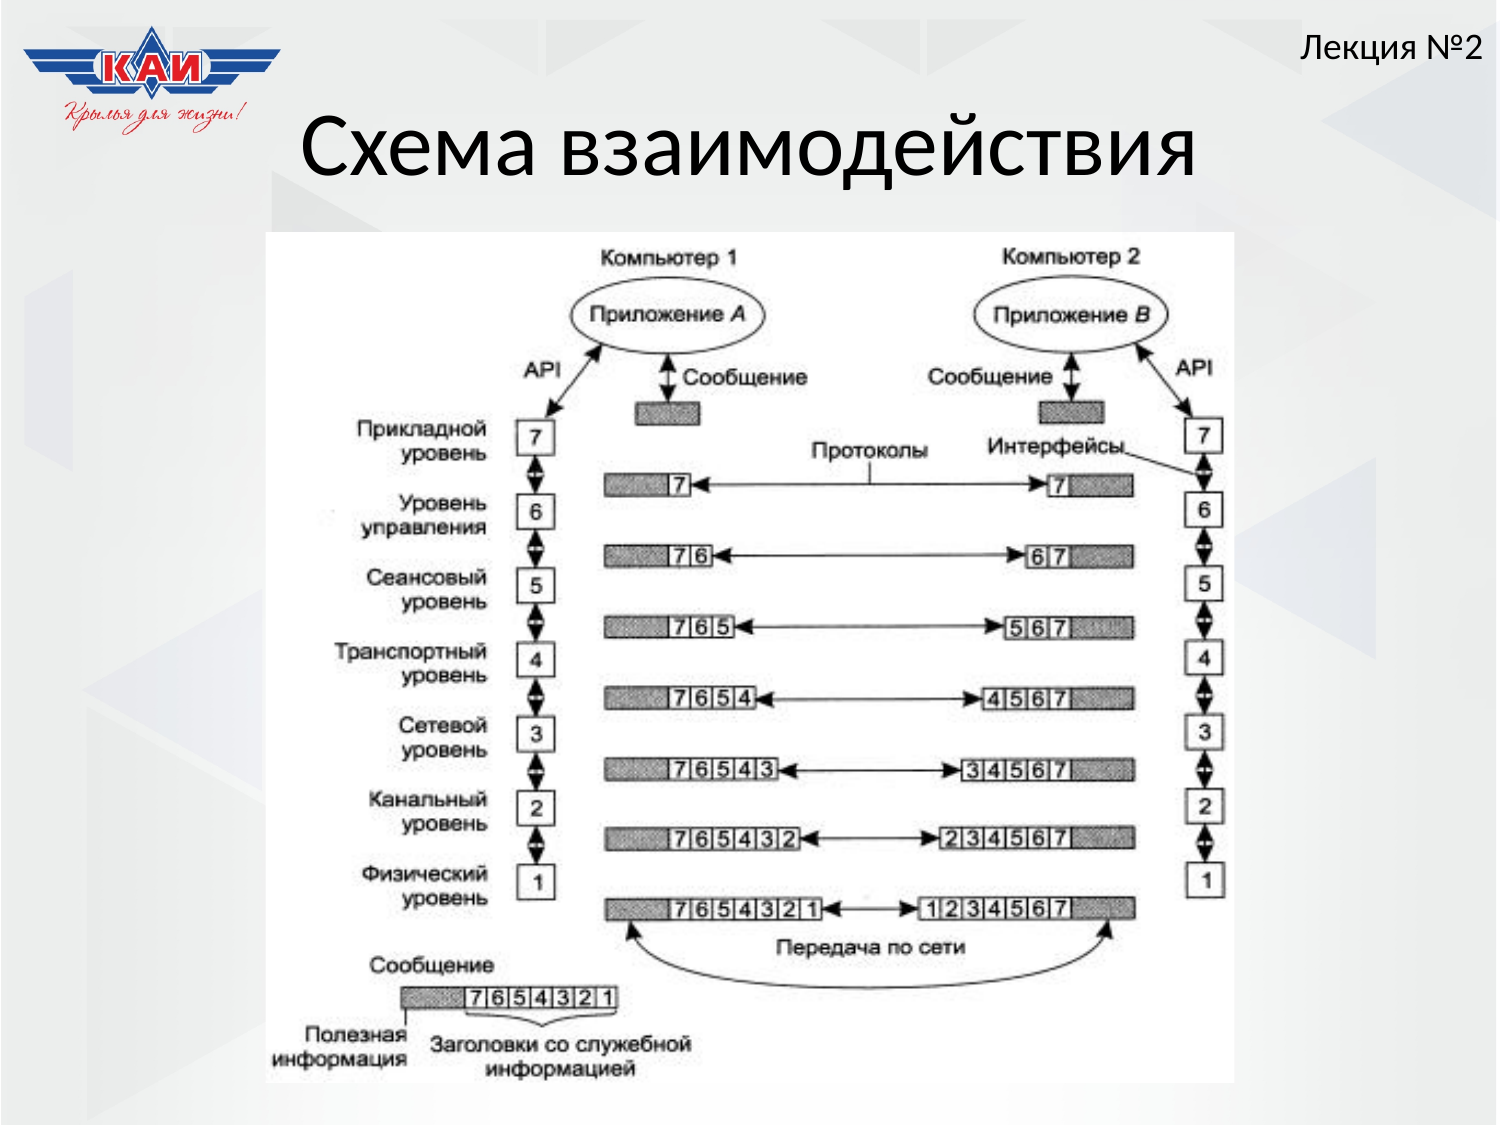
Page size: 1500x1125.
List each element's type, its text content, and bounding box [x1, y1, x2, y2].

text_box Лекция №2 [1285, 14, 1499, 75]
title Схема взаимодействия [75, 45, 1425, 233]
picture [0, 0, 1500, 1125]
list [265, 232, 1235, 1083]
